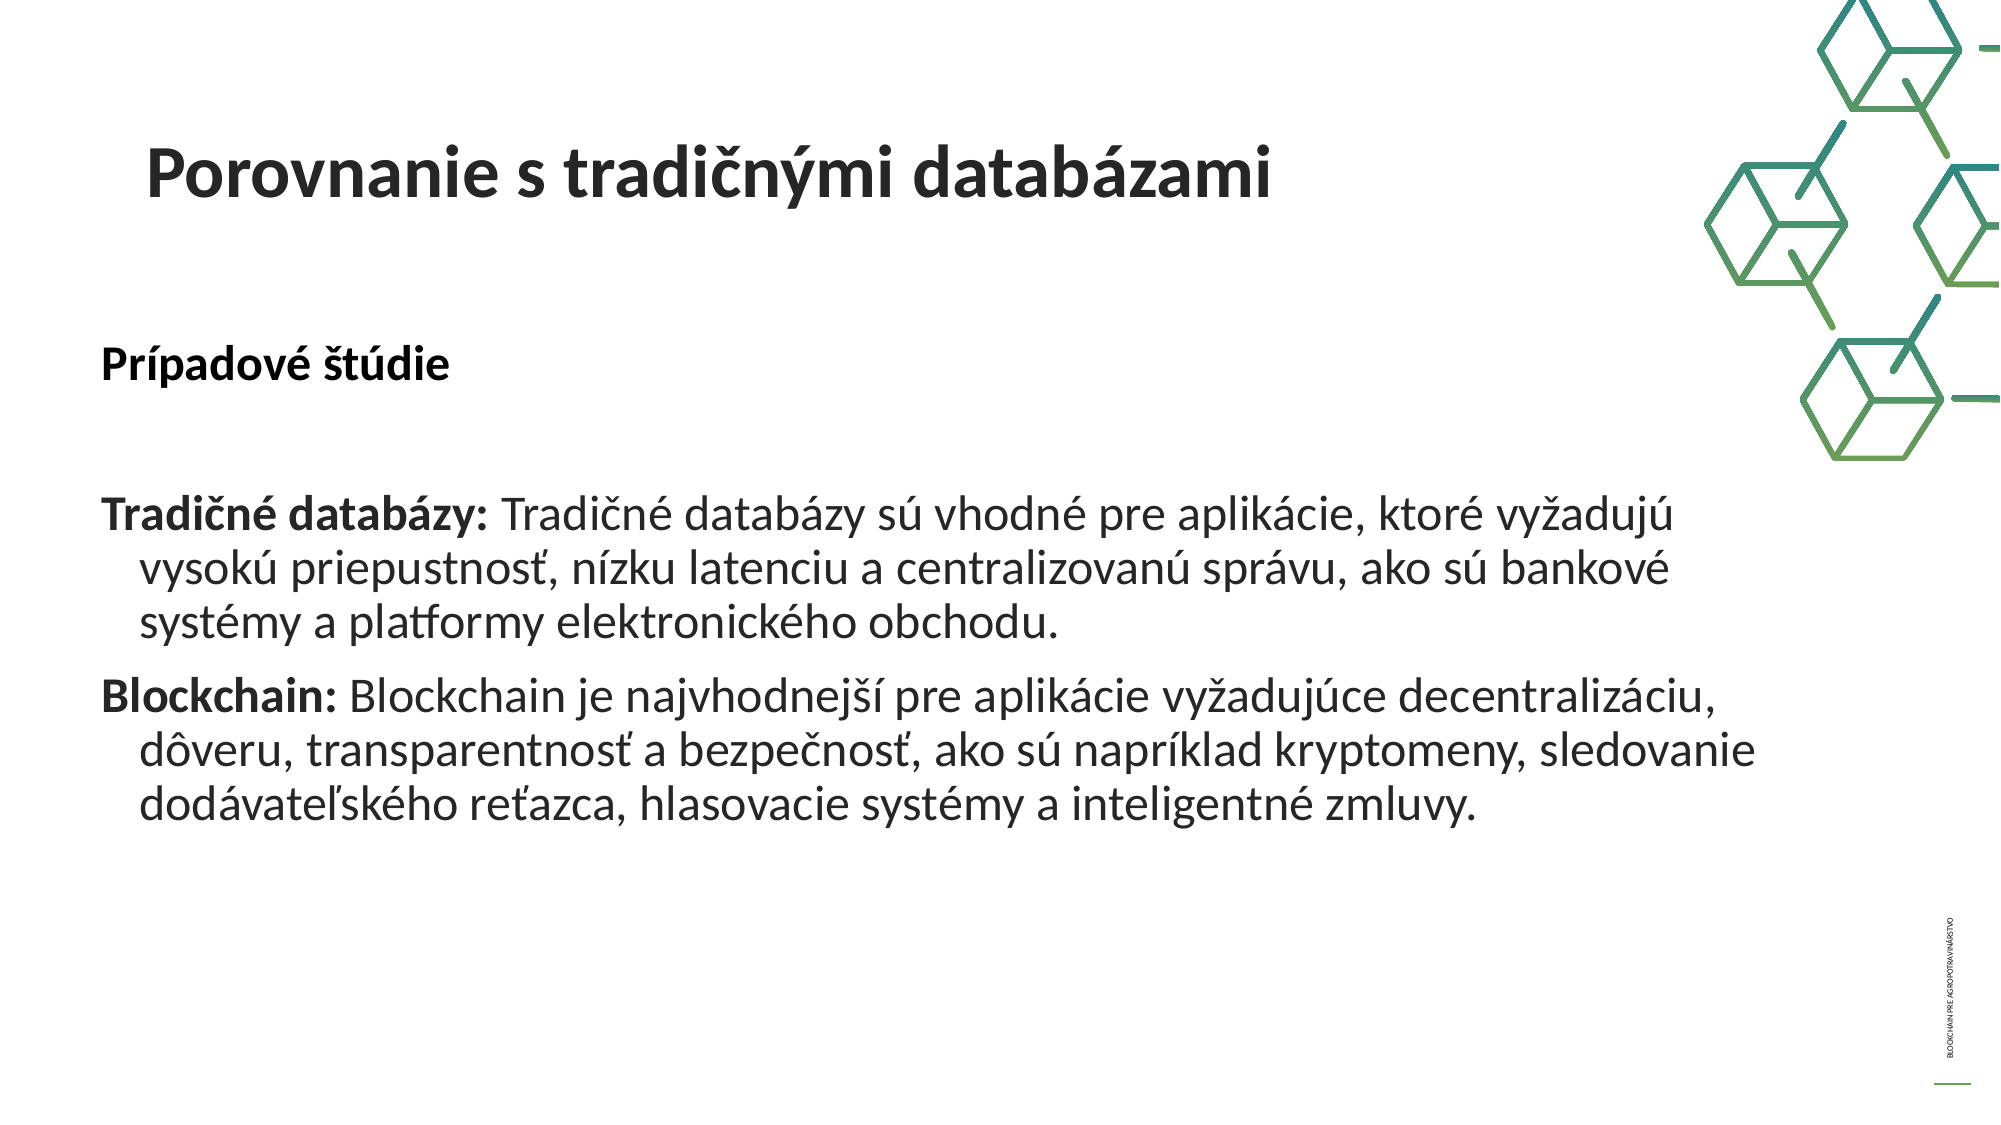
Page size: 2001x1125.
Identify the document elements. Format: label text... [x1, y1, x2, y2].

list Prípadové štúdie Tradičné databázy: Tradičné databázy sú vhodné pre aplikácie, ktoré vyžadujú vysokú priepustnosť, nízku latenciu a centralizovanú správu, ako sú bankové systémy a platformy elektronického obchodu. Blockchain: Blockchain je najvhodnejší pre aplikácie vyžadujúce decentralizáciu, dôveru, transparentnosť a bezpečnosť, ako sú napríklad kryptomeny, sledovanie dodávateľského reťazca, hlasovacie systémy a inteligentné zmluvy. [86, 329, 1825, 1100]
list Porovnanie s tradičnými databázami [130, 124, 1698, 337]
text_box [1703, 0, 2000, 462]
